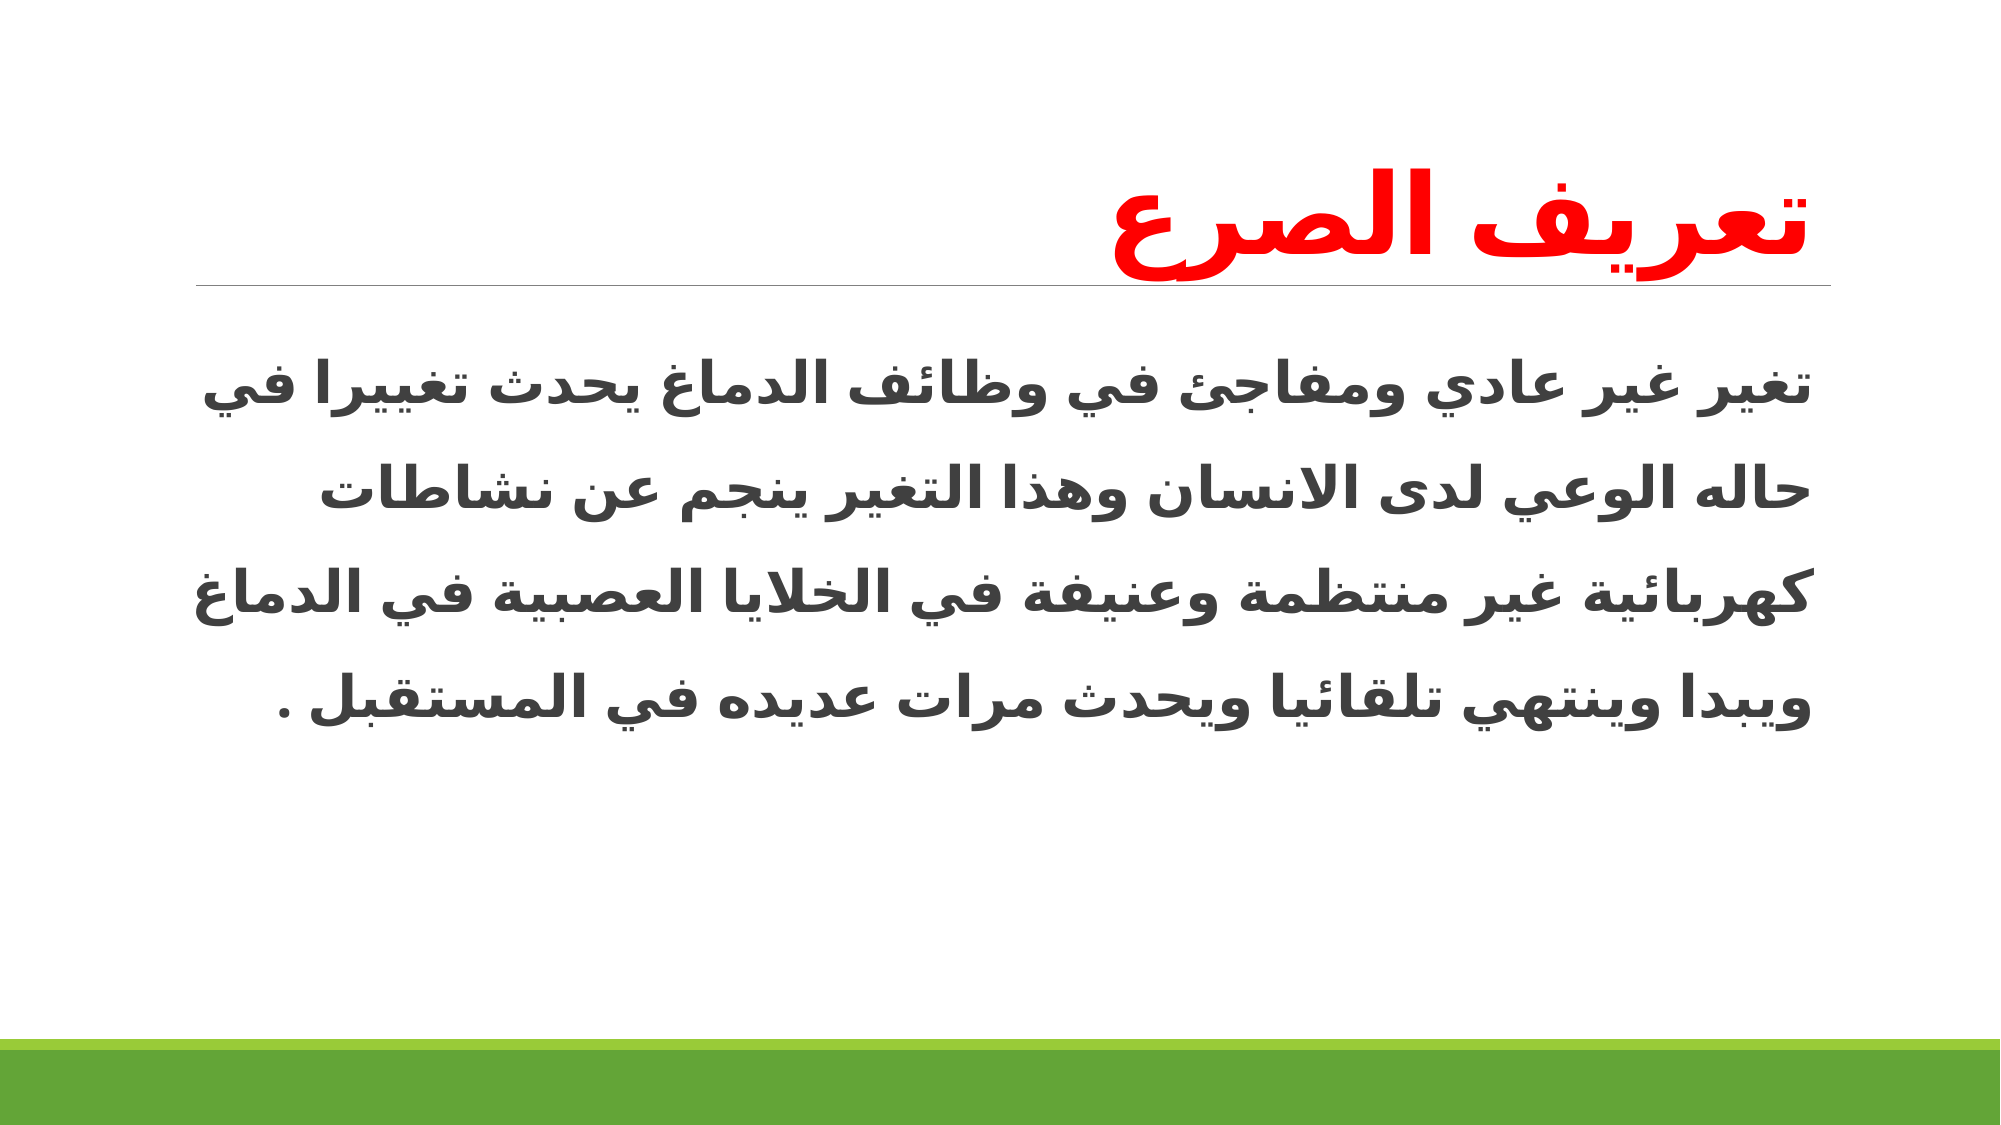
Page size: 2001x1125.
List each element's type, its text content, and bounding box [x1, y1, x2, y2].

list تغير غير عادي ومفاجئ في وظائف الدماغ يحدث تغييرا في حاله الوعي لدى الانسان وهذا التغير ينجم عن نشاطات كهربائية غير منتظمة وعنيفة في الخلايا العصبية في الدماغ ويبدا وينتهي تلقائيا ويحدث مرات عديده في المستقبل . [180, 302, 1830, 963]
title تعريف الصرع [180, 47, 1830, 285]
